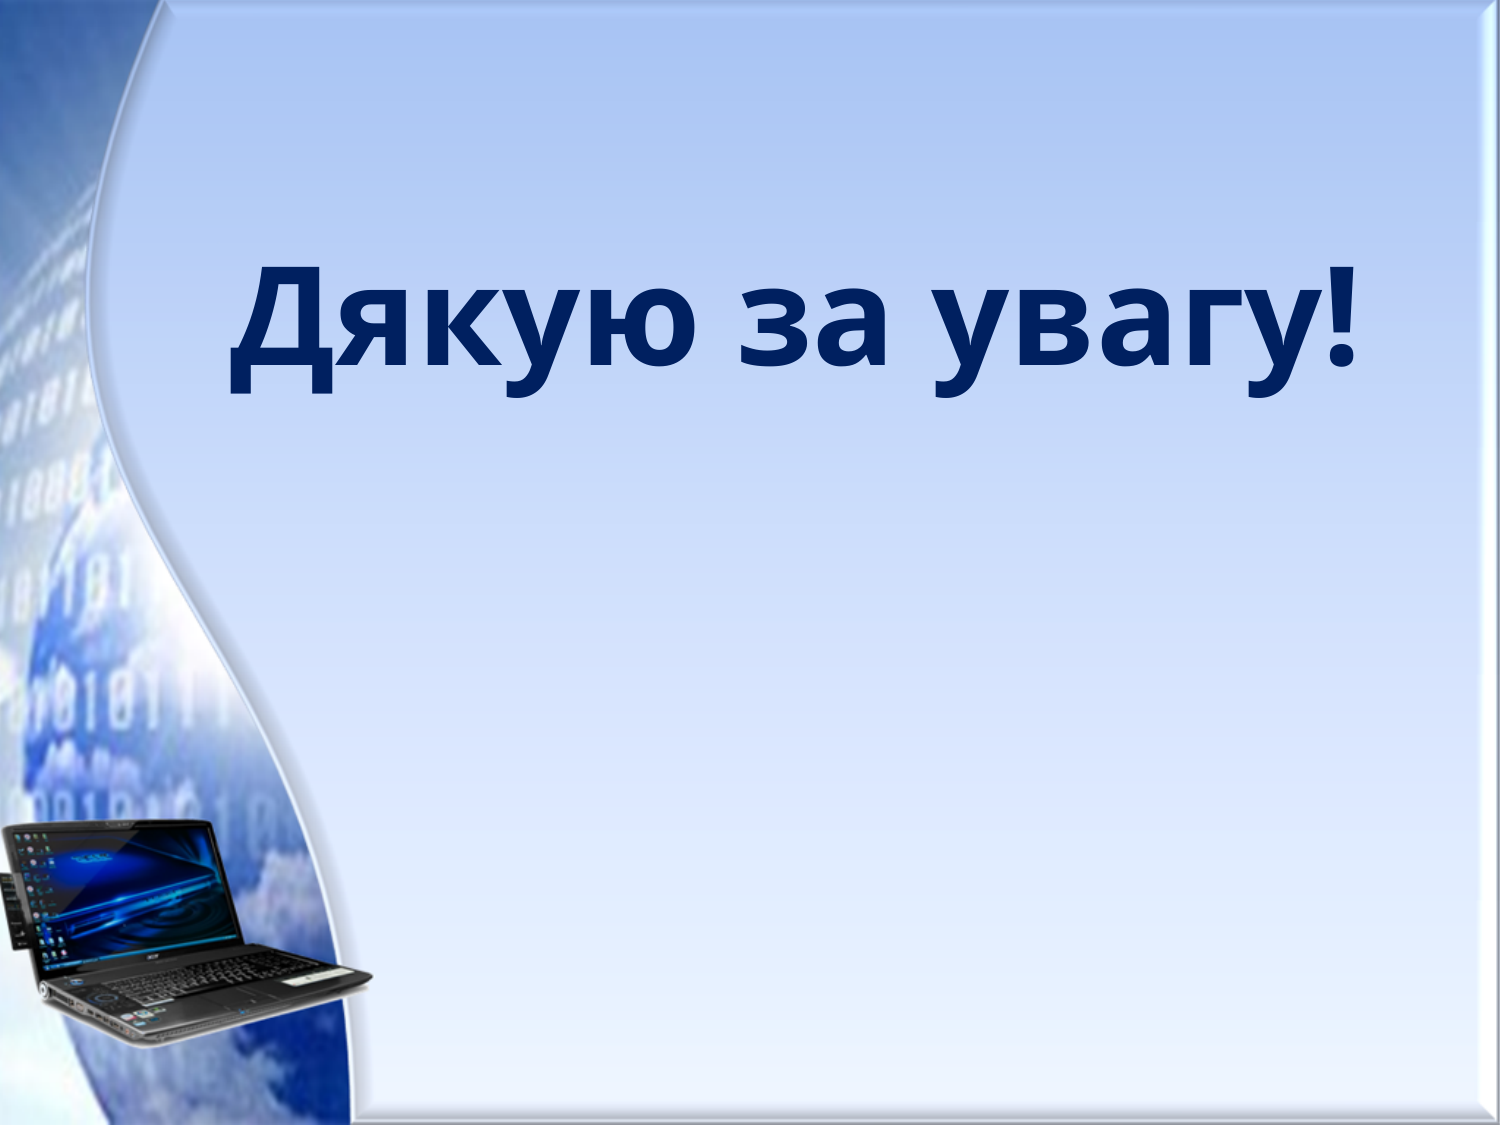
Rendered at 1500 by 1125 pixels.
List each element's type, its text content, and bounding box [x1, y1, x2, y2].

title Дякую за увагу! [128, 58, 1465, 563]
picture [0, 0, 1500, 1125]
